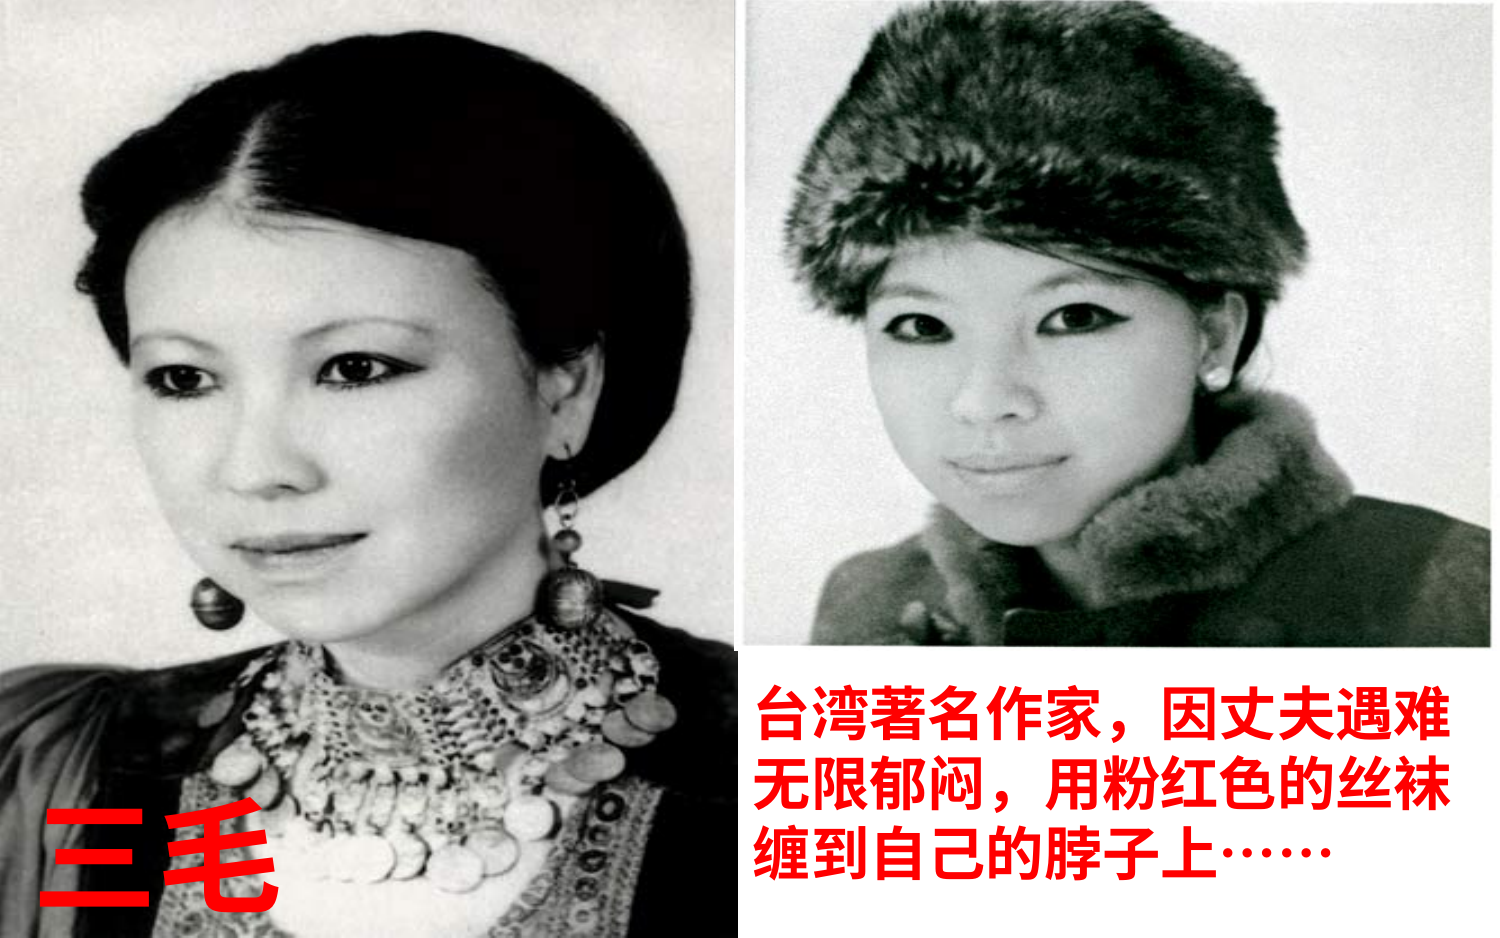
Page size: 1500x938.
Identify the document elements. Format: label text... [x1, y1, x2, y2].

picture [0, 0, 1500, 938]
text_box 台湾著名作家，因丈夫遇难无限郁闷，用粉红色的丝袜缠到自己的脖子上…… [743, 669, 1500, 895]
